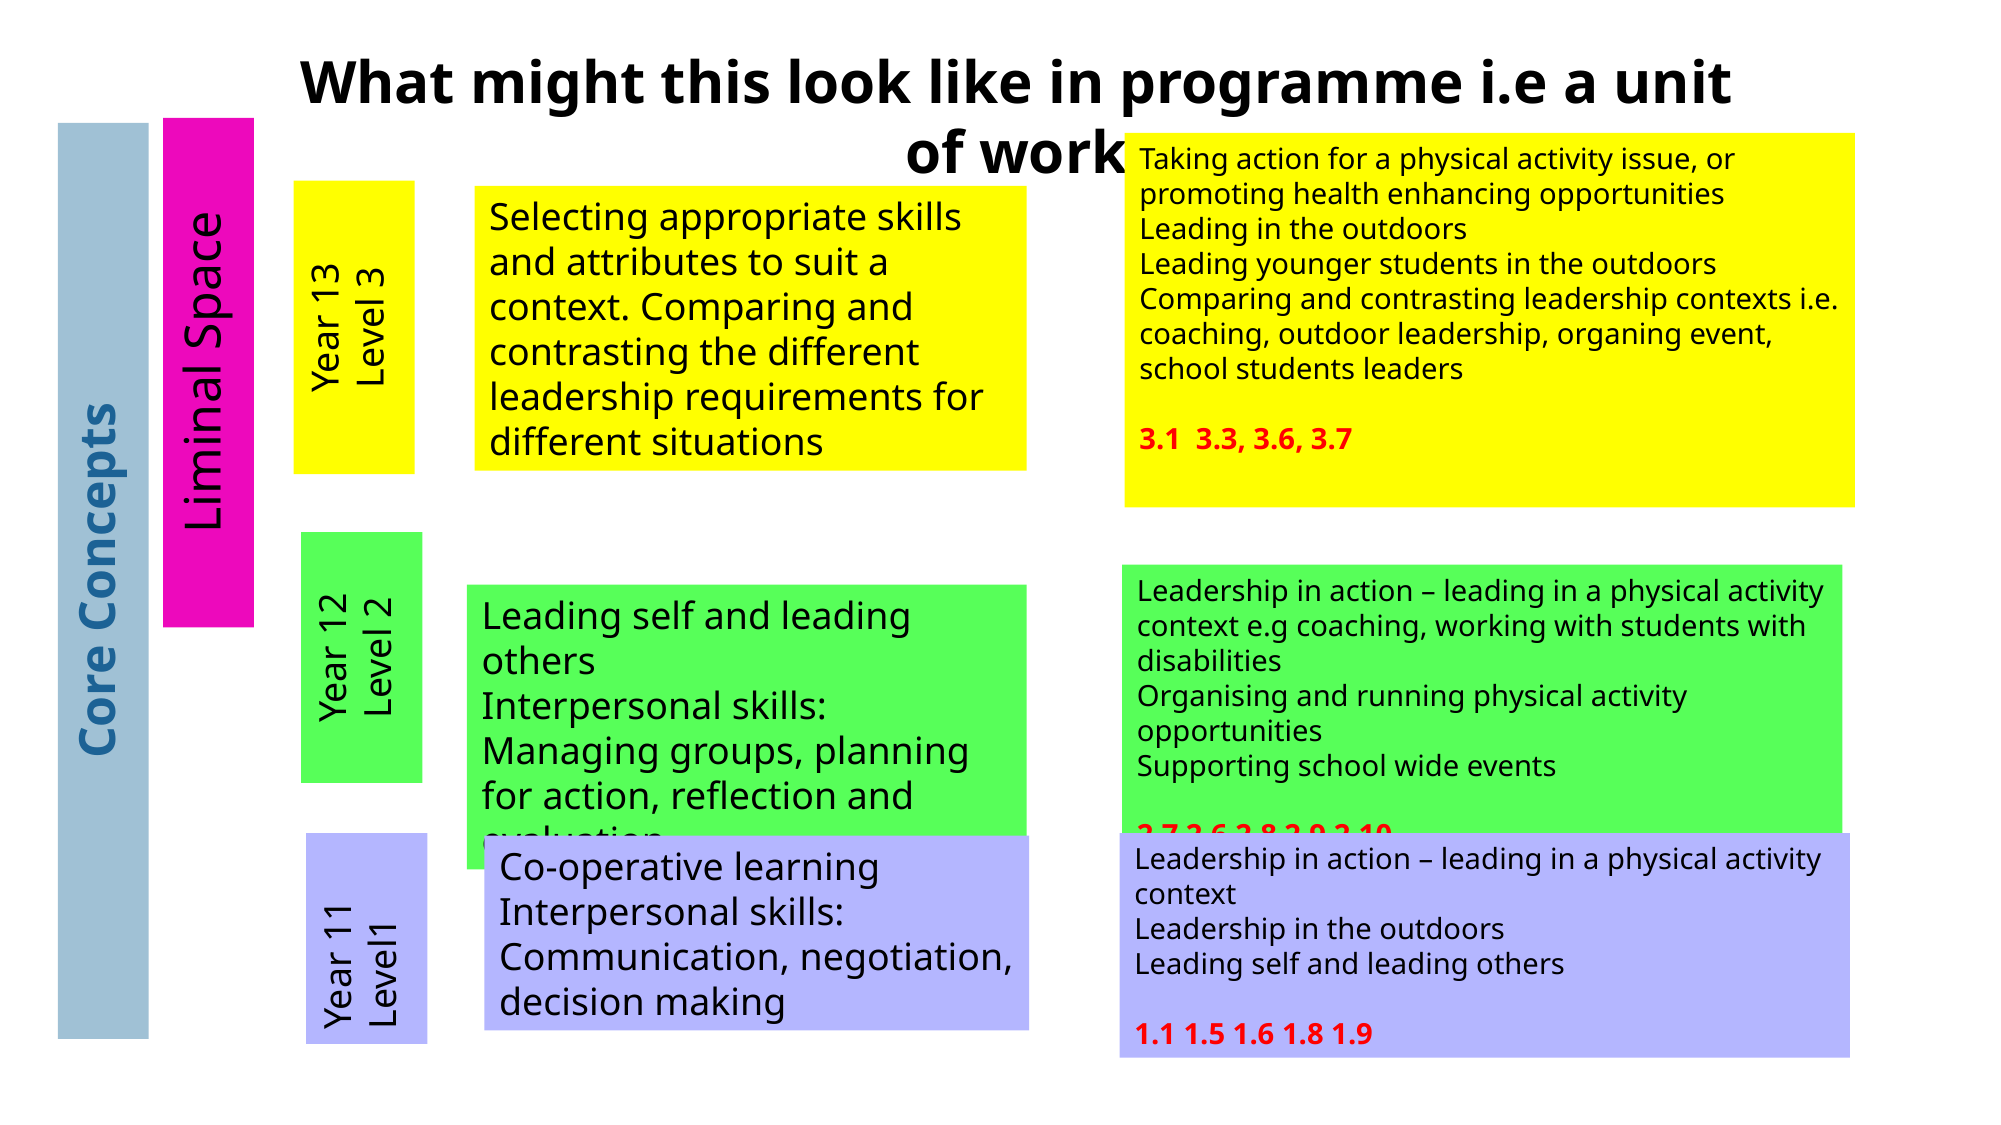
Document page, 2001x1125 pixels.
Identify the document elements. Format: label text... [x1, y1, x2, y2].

text_box Liminal Space [163, 117, 254, 628]
text_box Leadership in action – leading in a physical activity context Leadership in the outdoors Leading self and leading others 1.1 1.5 1.6 1.8 1.9 [1119, 833, 1850, 1058]
text_box Leadership in action – leading in a physical activity context e.g coaching, working with students with disabilities Organising and running physical activity opportunities Supporting school wide events 2.7 2.6 2.8 2.9 2.10 [1122, 564, 1843, 833]
text_box Leading self and leading others Interpersonal skills: Managing groups, planning for action, reflection and evaluation [466, 584, 1027, 870]
text_box Core Concepts [57, 122, 149, 1039]
text_box What might this look like in programme i.e a unit of work [273, 37, 1760, 238]
text_box Year 11 Level1 [306, 833, 428, 1044]
text_box Selecting appropriate skills and attributes to suit a context. Comparing and contrasting the different leadership requirements for different situations [474, 185, 1027, 471]
text_box Taking action for a physical activity issue, or promoting health enhancing opportunities Leading in the outdoors Leading younger students in the outdoors Comparing and contrasting leadership contexts i.e. coaching, outdoor leadership, organing event, school students leaders 3.1 3.3, 3.6, 3.7 [1124, 132, 1855, 508]
text_box Year 12 Level 2 [301, 532, 423, 783]
text_box Co-operative learning Interpersonal skills: Communication, negotiation, decision making [484, 835, 1030, 1031]
text_box Year 13 Level 3 [293, 180, 415, 475]
